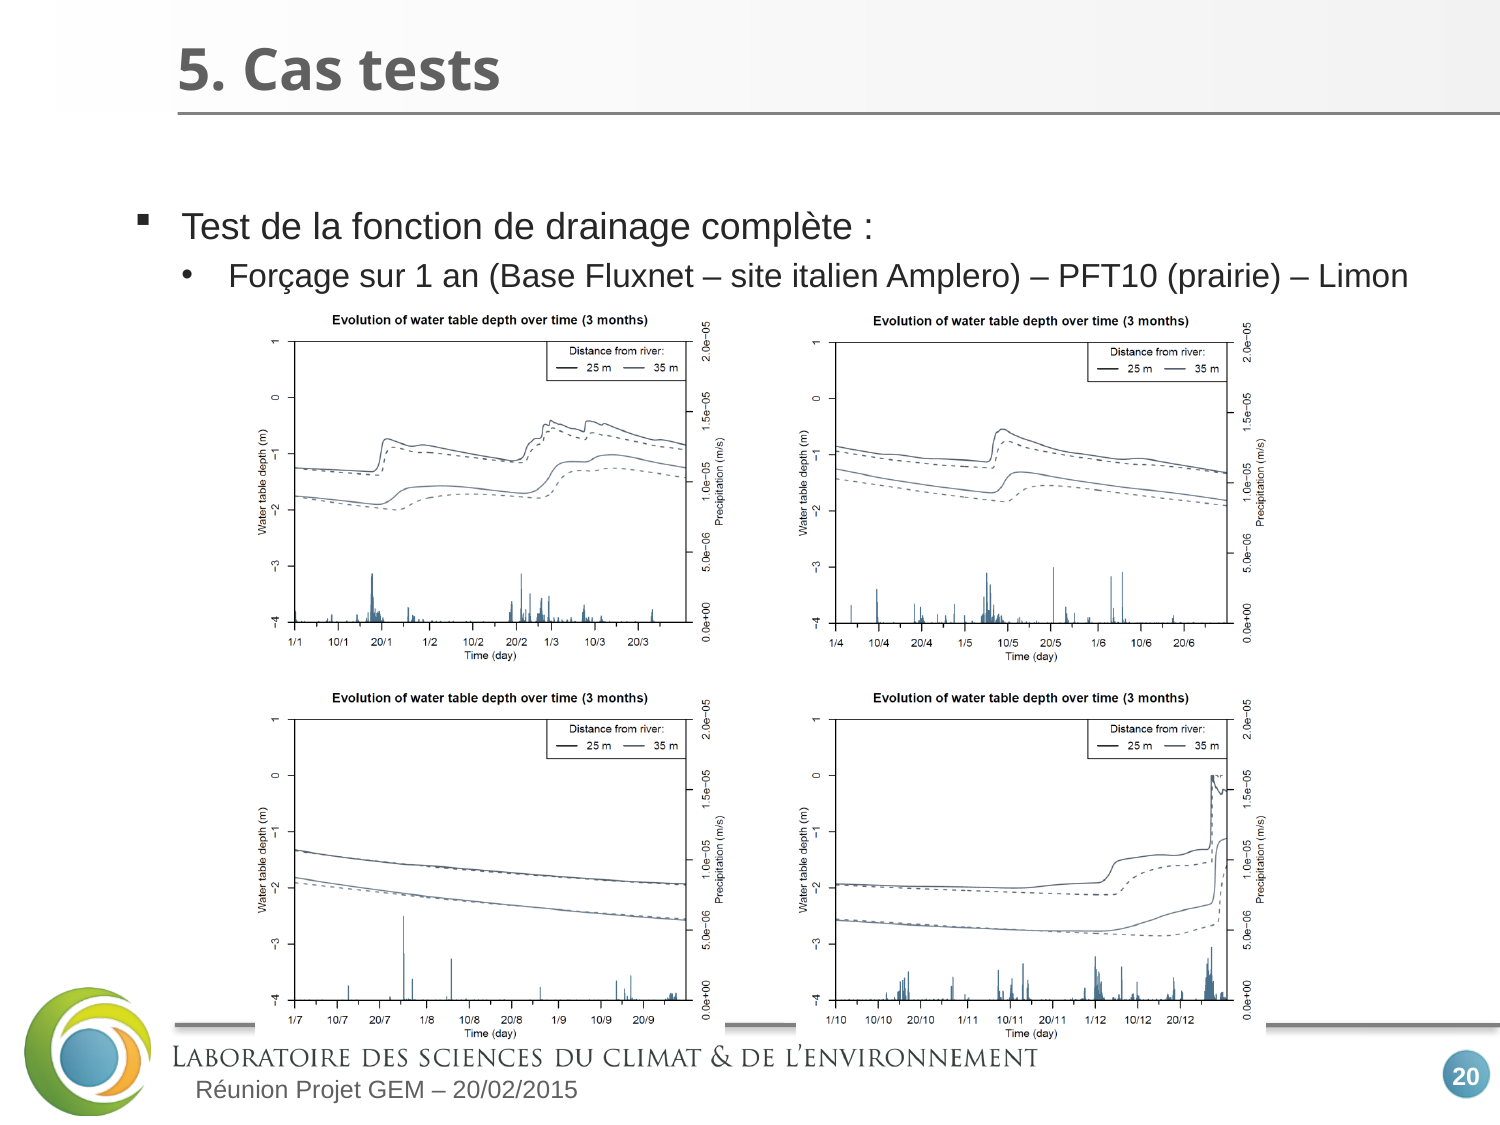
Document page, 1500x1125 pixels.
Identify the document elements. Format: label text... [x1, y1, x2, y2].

picture [24, 987, 151, 1116]
text_box Réunion Projet GEM – 20/02/2015 [180, 1058, 656, 1119]
picture [254, 314, 725, 663]
picture [254, 692, 725, 1041]
picture [795, 314, 1266, 663]
list Test de la fonction de drainage complète : Forçage sur 1 an (Base Fluxnet – site italien Amplero) – PFT10 (prairie) – Limon [88, 195, 1447, 1012]
picture [1438, 1046, 1500, 1109]
title 5. Cas tests [162, 24, 1403, 85]
picture [795, 692, 1266, 1041]
